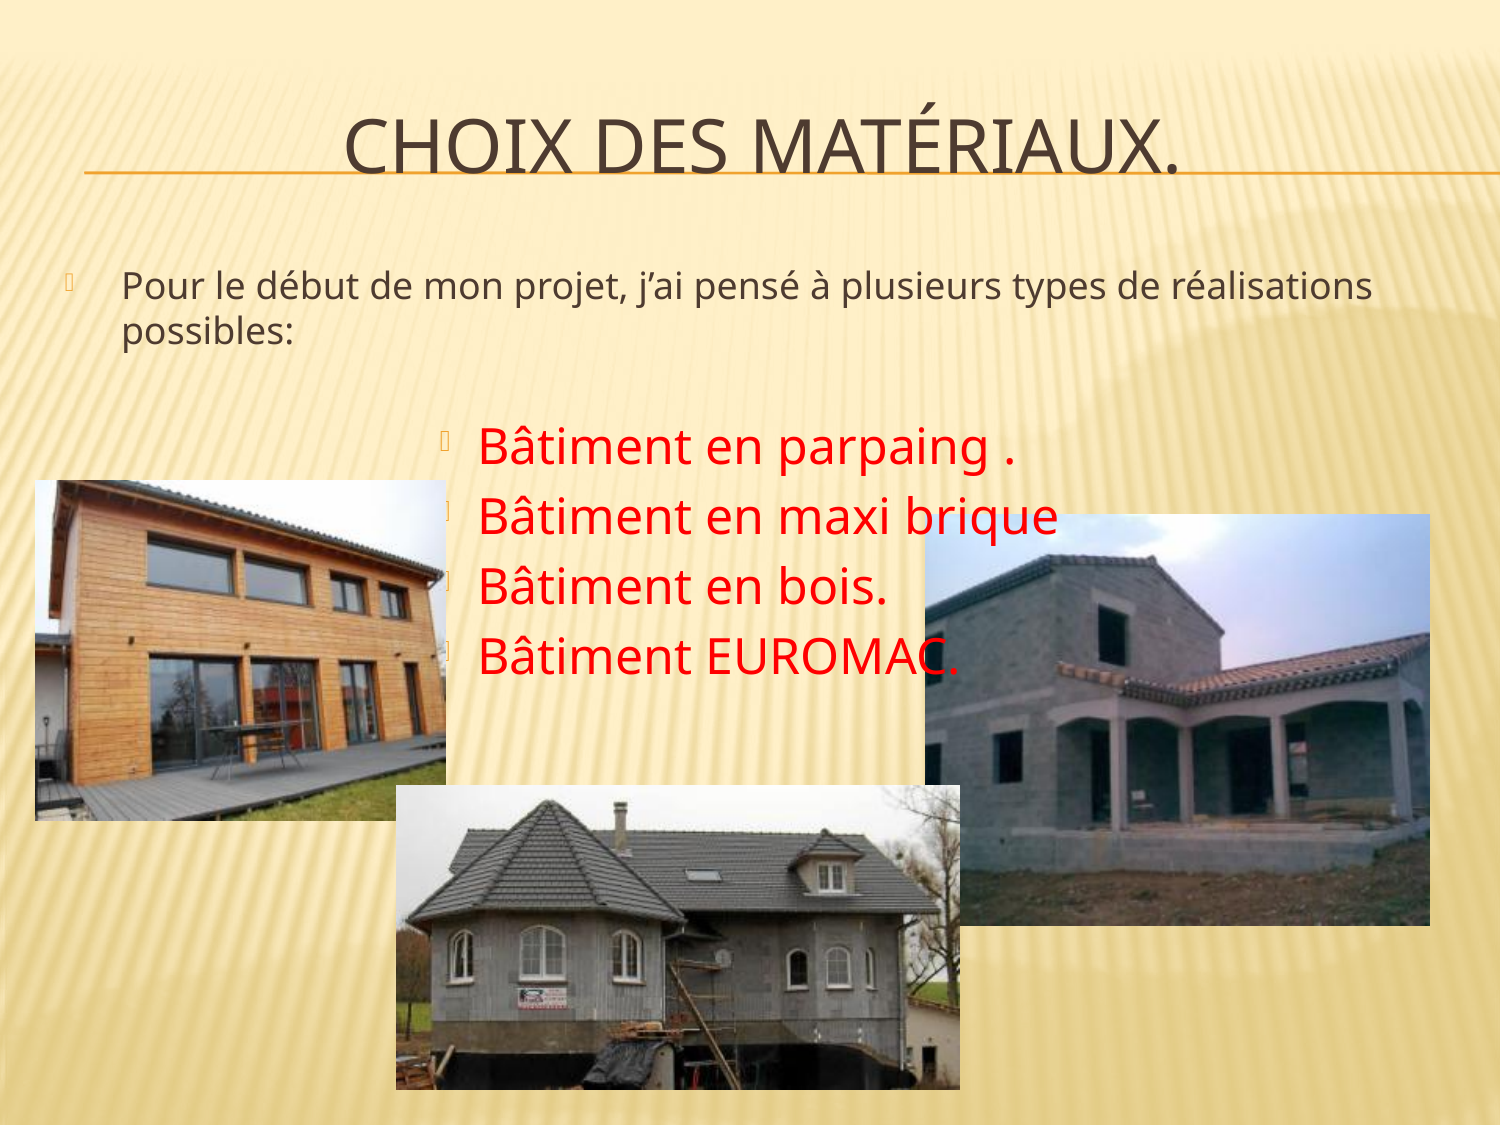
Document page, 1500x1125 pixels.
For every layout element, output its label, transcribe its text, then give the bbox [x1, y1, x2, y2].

picture [34, 480, 1430, 1091]
list Pour le début de mon projet, j’ai pensé à plusieurs types de réalisations possibles: Bâtiment en parpaing . Bâtiment en maxi brique Bâtiment en bois. Bâtiment EUROMAC. [50, 254, 1454, 762]
title Choix des matériaux. [50, 75, 1475, 213]
